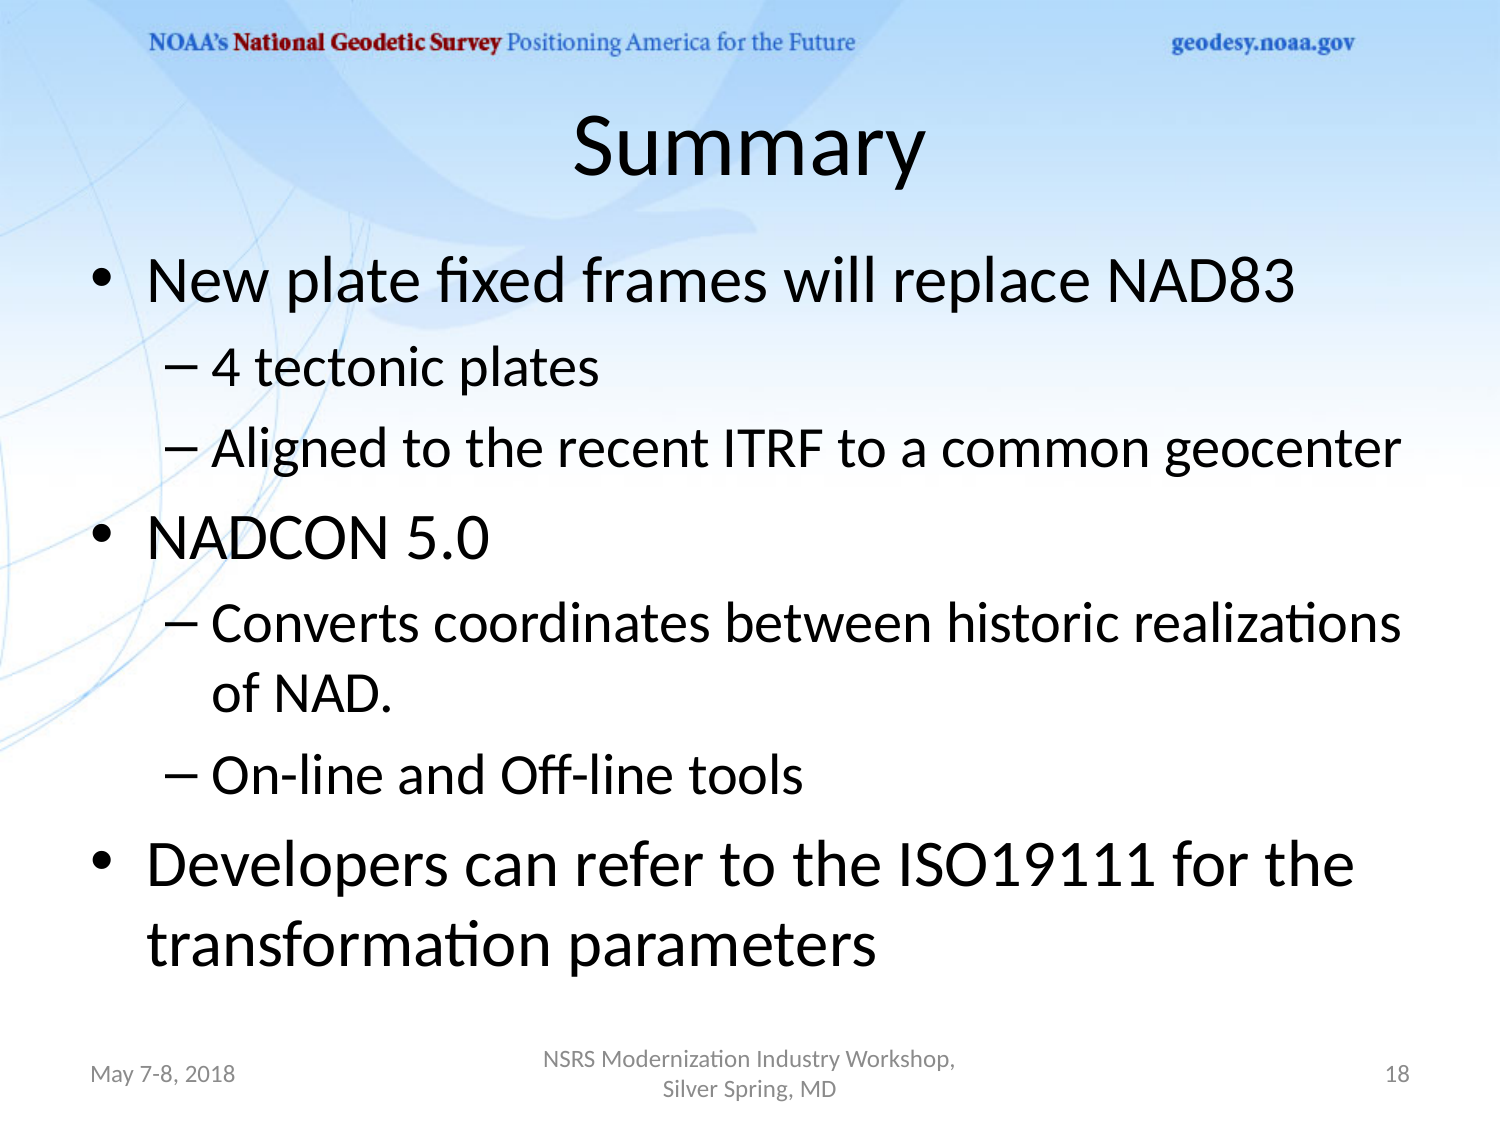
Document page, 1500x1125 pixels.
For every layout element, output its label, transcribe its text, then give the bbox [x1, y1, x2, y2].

picture [0, 0, 1500, 1125]
list New plate fixed frames will replace NAD83 4 tectonic plates Aligned to the recent ITRF to a common geocenter NADCON 5.0 Converts coordinates between historic realizations of NAD. On-line and Off-line tools Developers can refer to the ISO19111 for the transformation parameters [75, 228, 1425, 979]
footer NSRS Modernization Industry Workshop, Silver Spring, MD [512, 1042, 988, 1103]
title Summary [75, 45, 1425, 228]
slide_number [75, 1042, 425, 1103]
slide_number 18 [1074, 1042, 1425, 1103]
